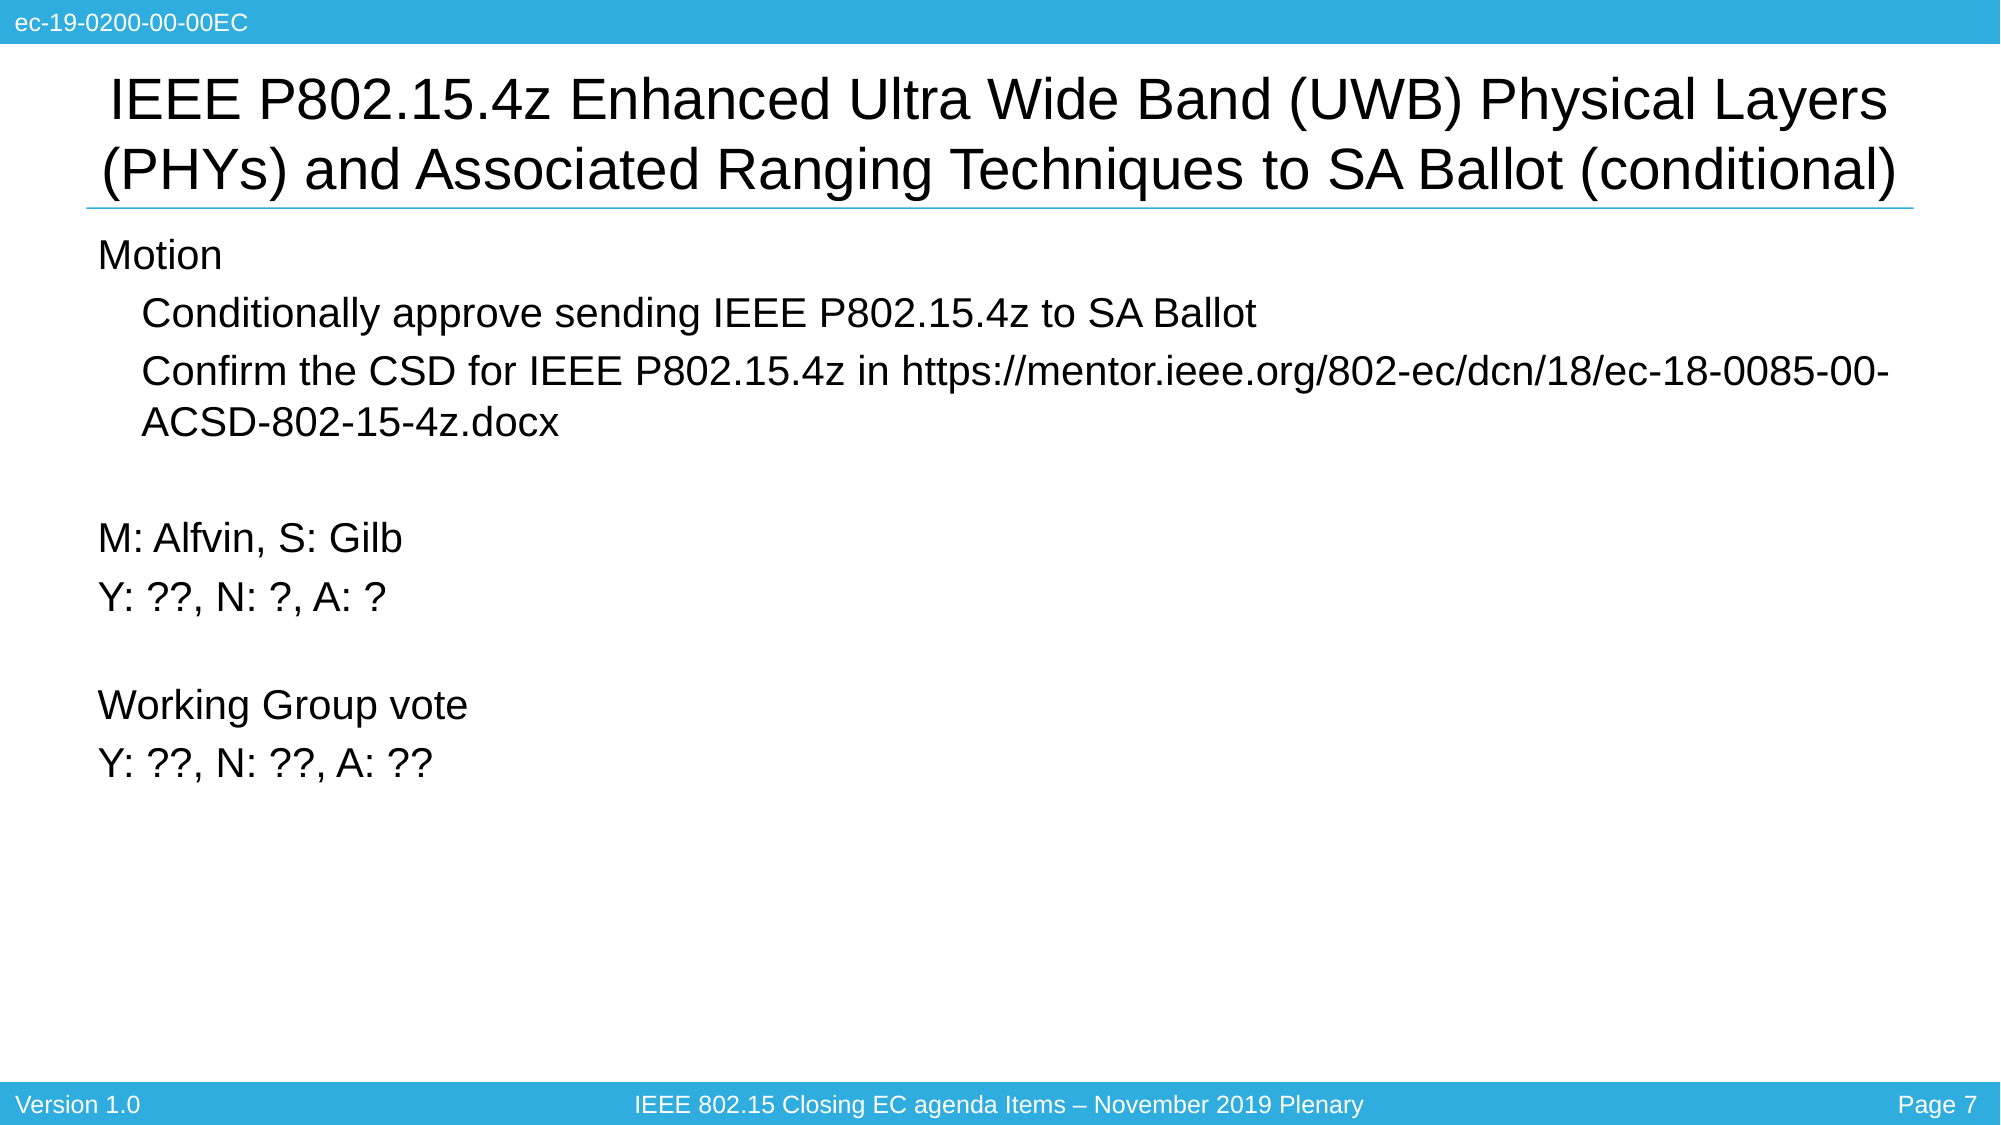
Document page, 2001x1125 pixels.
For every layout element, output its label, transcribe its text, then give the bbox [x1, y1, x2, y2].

list Motion Conditionally approve sending IEEE P802.15.4z to SA Ballot Confirm the CSD for IEEE P802.15.4z in https://mentor.ieee.org/802-ec/dcn/18/ec-18-0085-00-ACSD-802-15-4z.docx M: Alfvin, S: Gilb Y: ??, N: ?, A: ? Working Group vote Y: ??, N: ??, A: ?? [39, 220, 1930, 1059]
title IEEE P802.15.4z Enhanced Ultra Wide Band (UWB) Physical Layers (PHYs) and Associated Ranging Techniques to SA Ballot (conditional) [70, 66, 1930, 197]
